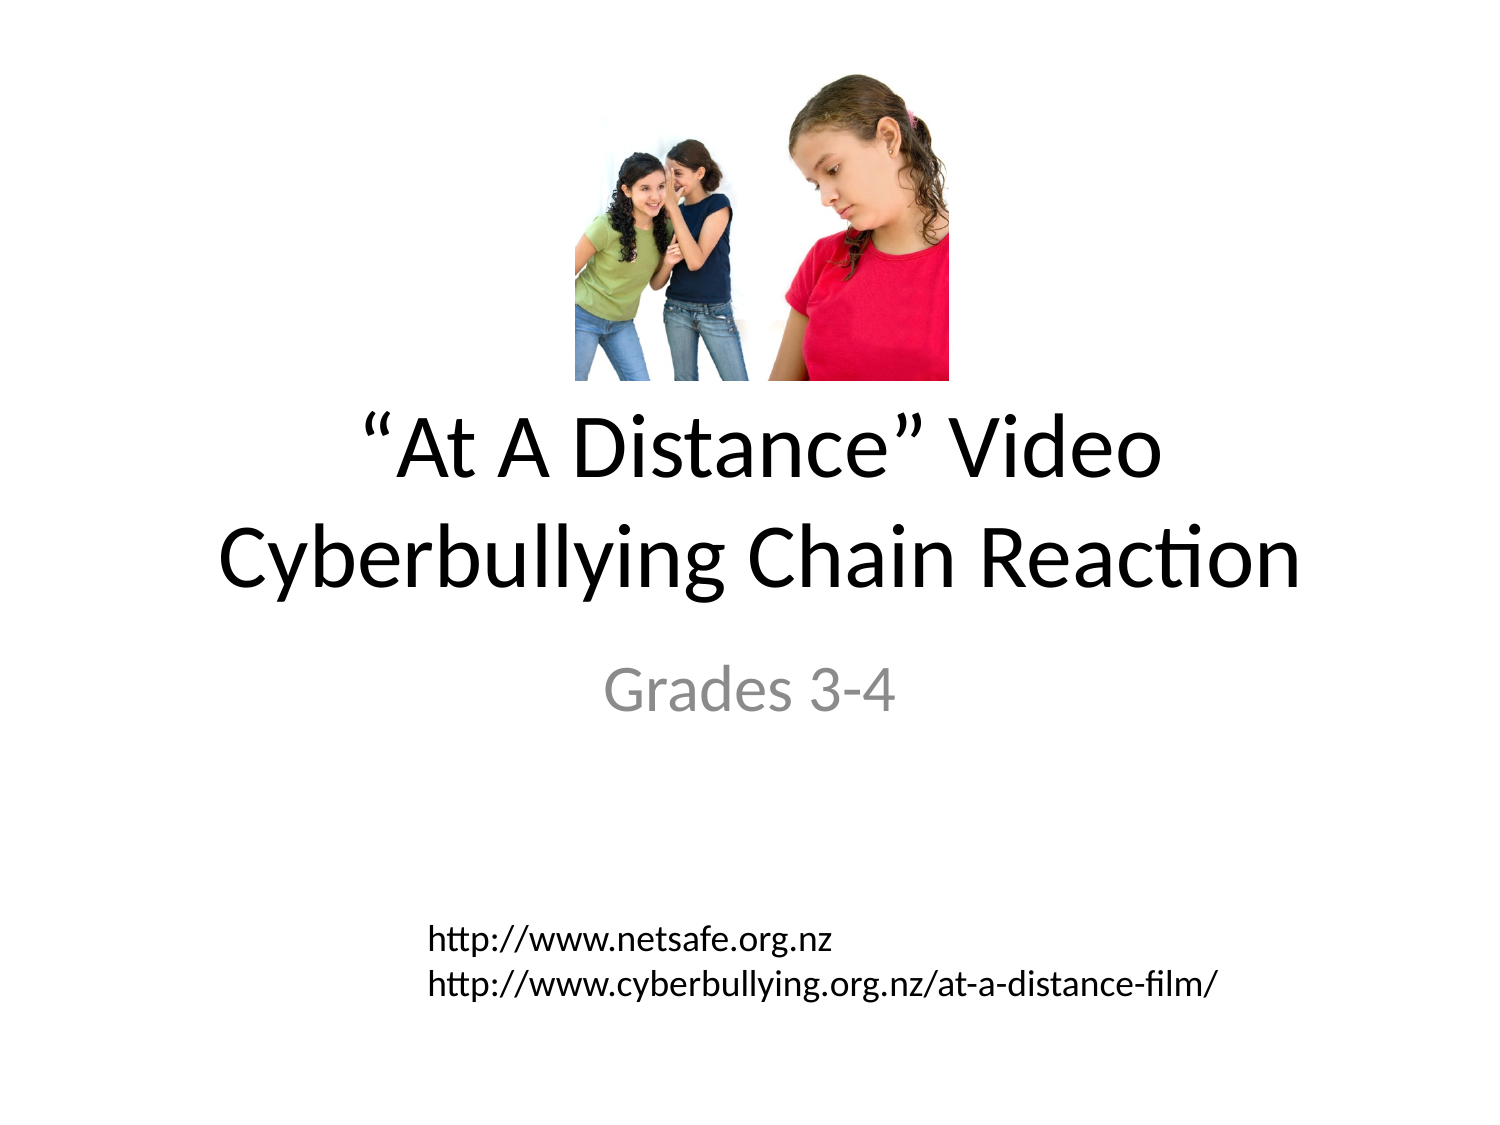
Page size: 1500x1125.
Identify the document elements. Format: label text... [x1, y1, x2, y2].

picture [574, 62, 949, 381]
title “At A Distance” Video Cyberbullying Chain Reaction [124, 375, 1399, 617]
text_box http://www.netsafe.org.nz http://www.cyberbullying.org.nz/at-a-distance-film/ [412, 906, 1500, 1012]
subtitle Grades 3-4 [225, 637, 1275, 925]
